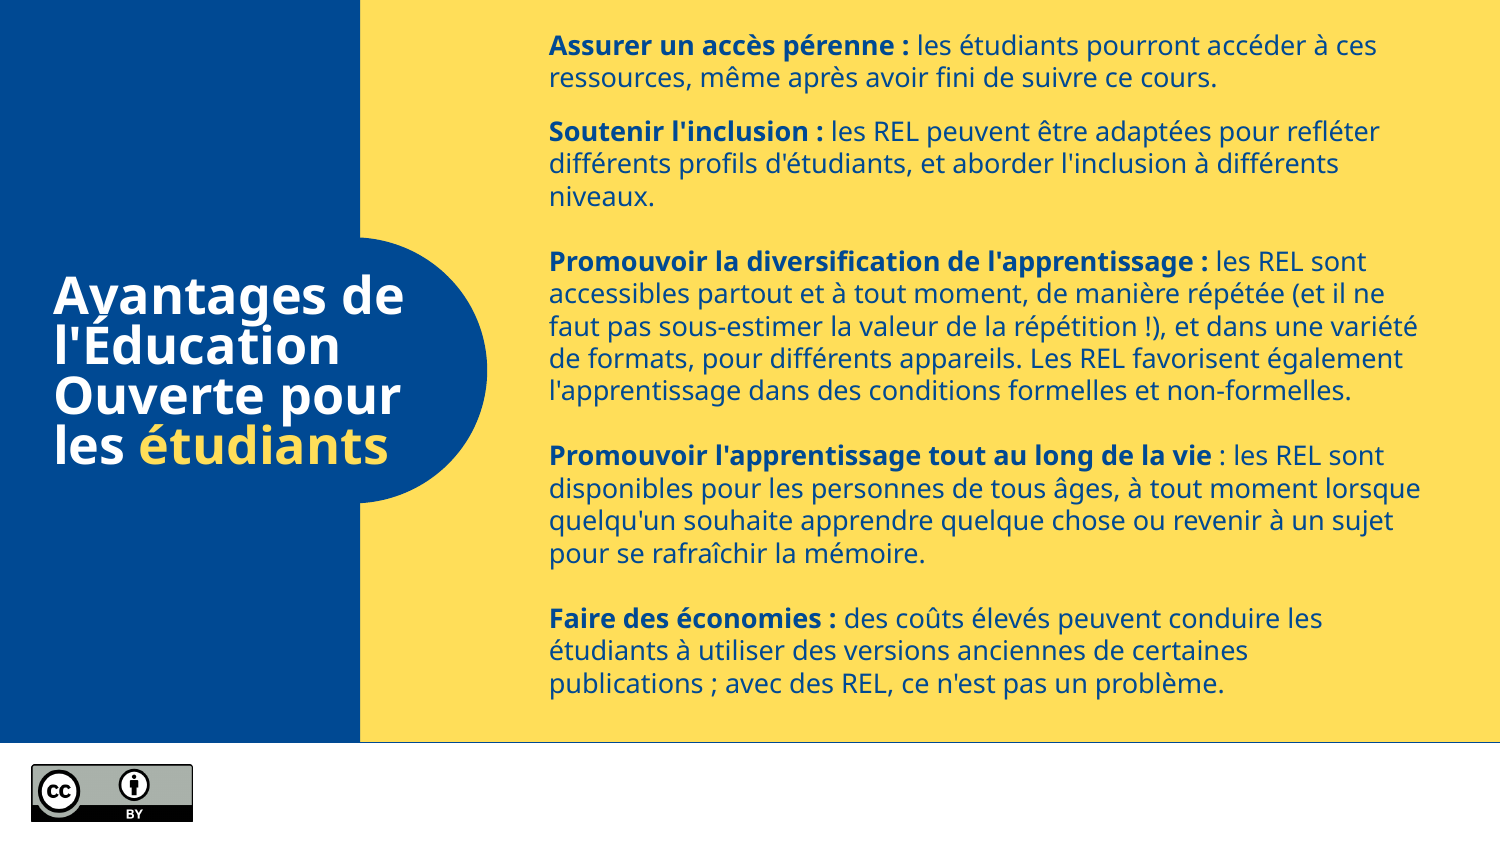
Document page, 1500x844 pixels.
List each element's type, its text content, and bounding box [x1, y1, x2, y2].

text_box Assurer un accès pérenne : les étudiants pourront accéder à ces ressources, même après avoir fini de suivre ce cours. Soutenir l'inclusion : les REL peuvent être adaptées pour refléter différents profils d'étudiants, et aborder l'inclusion à différents niveaux. Promouvoir la diversification de l'apprentissage : les REL sont accessibles partout et à tout moment, de manière répétée (et il ne faut pas sous-estimer la valeur de la répétition !), et dans une variété de formats, pour différents appareils. Les REL favorisent également l'apprentissage dans des conditions formelles et non-formelles. Promouvoir l'apprentissage tout au long de la vie : les REL sont disponibles pour les personnes de tous âges, à tout moment lorsque quelqu'un souhaite apprendre quelque chose ou revenir à un sujet pour se rafraîchir la mémoire. Faire des économies : des coûts élevés peuvent conduire les étudiants à utiliser des versions anciennes de certaines publications ; avec des REL, ce n'est pas un problème. [534, 13, 1438, 714]
text_box [293, 490, 412, 504]
picture [31, 764, 193, 822]
text_box [0, 0, 361, 742]
text_box Avantages de l'Éducation Ouverte pour les étudiants [38, 259, 421, 490]
text_box [278, 237, 488, 485]
text_box [0, 750, 1500, 844]
